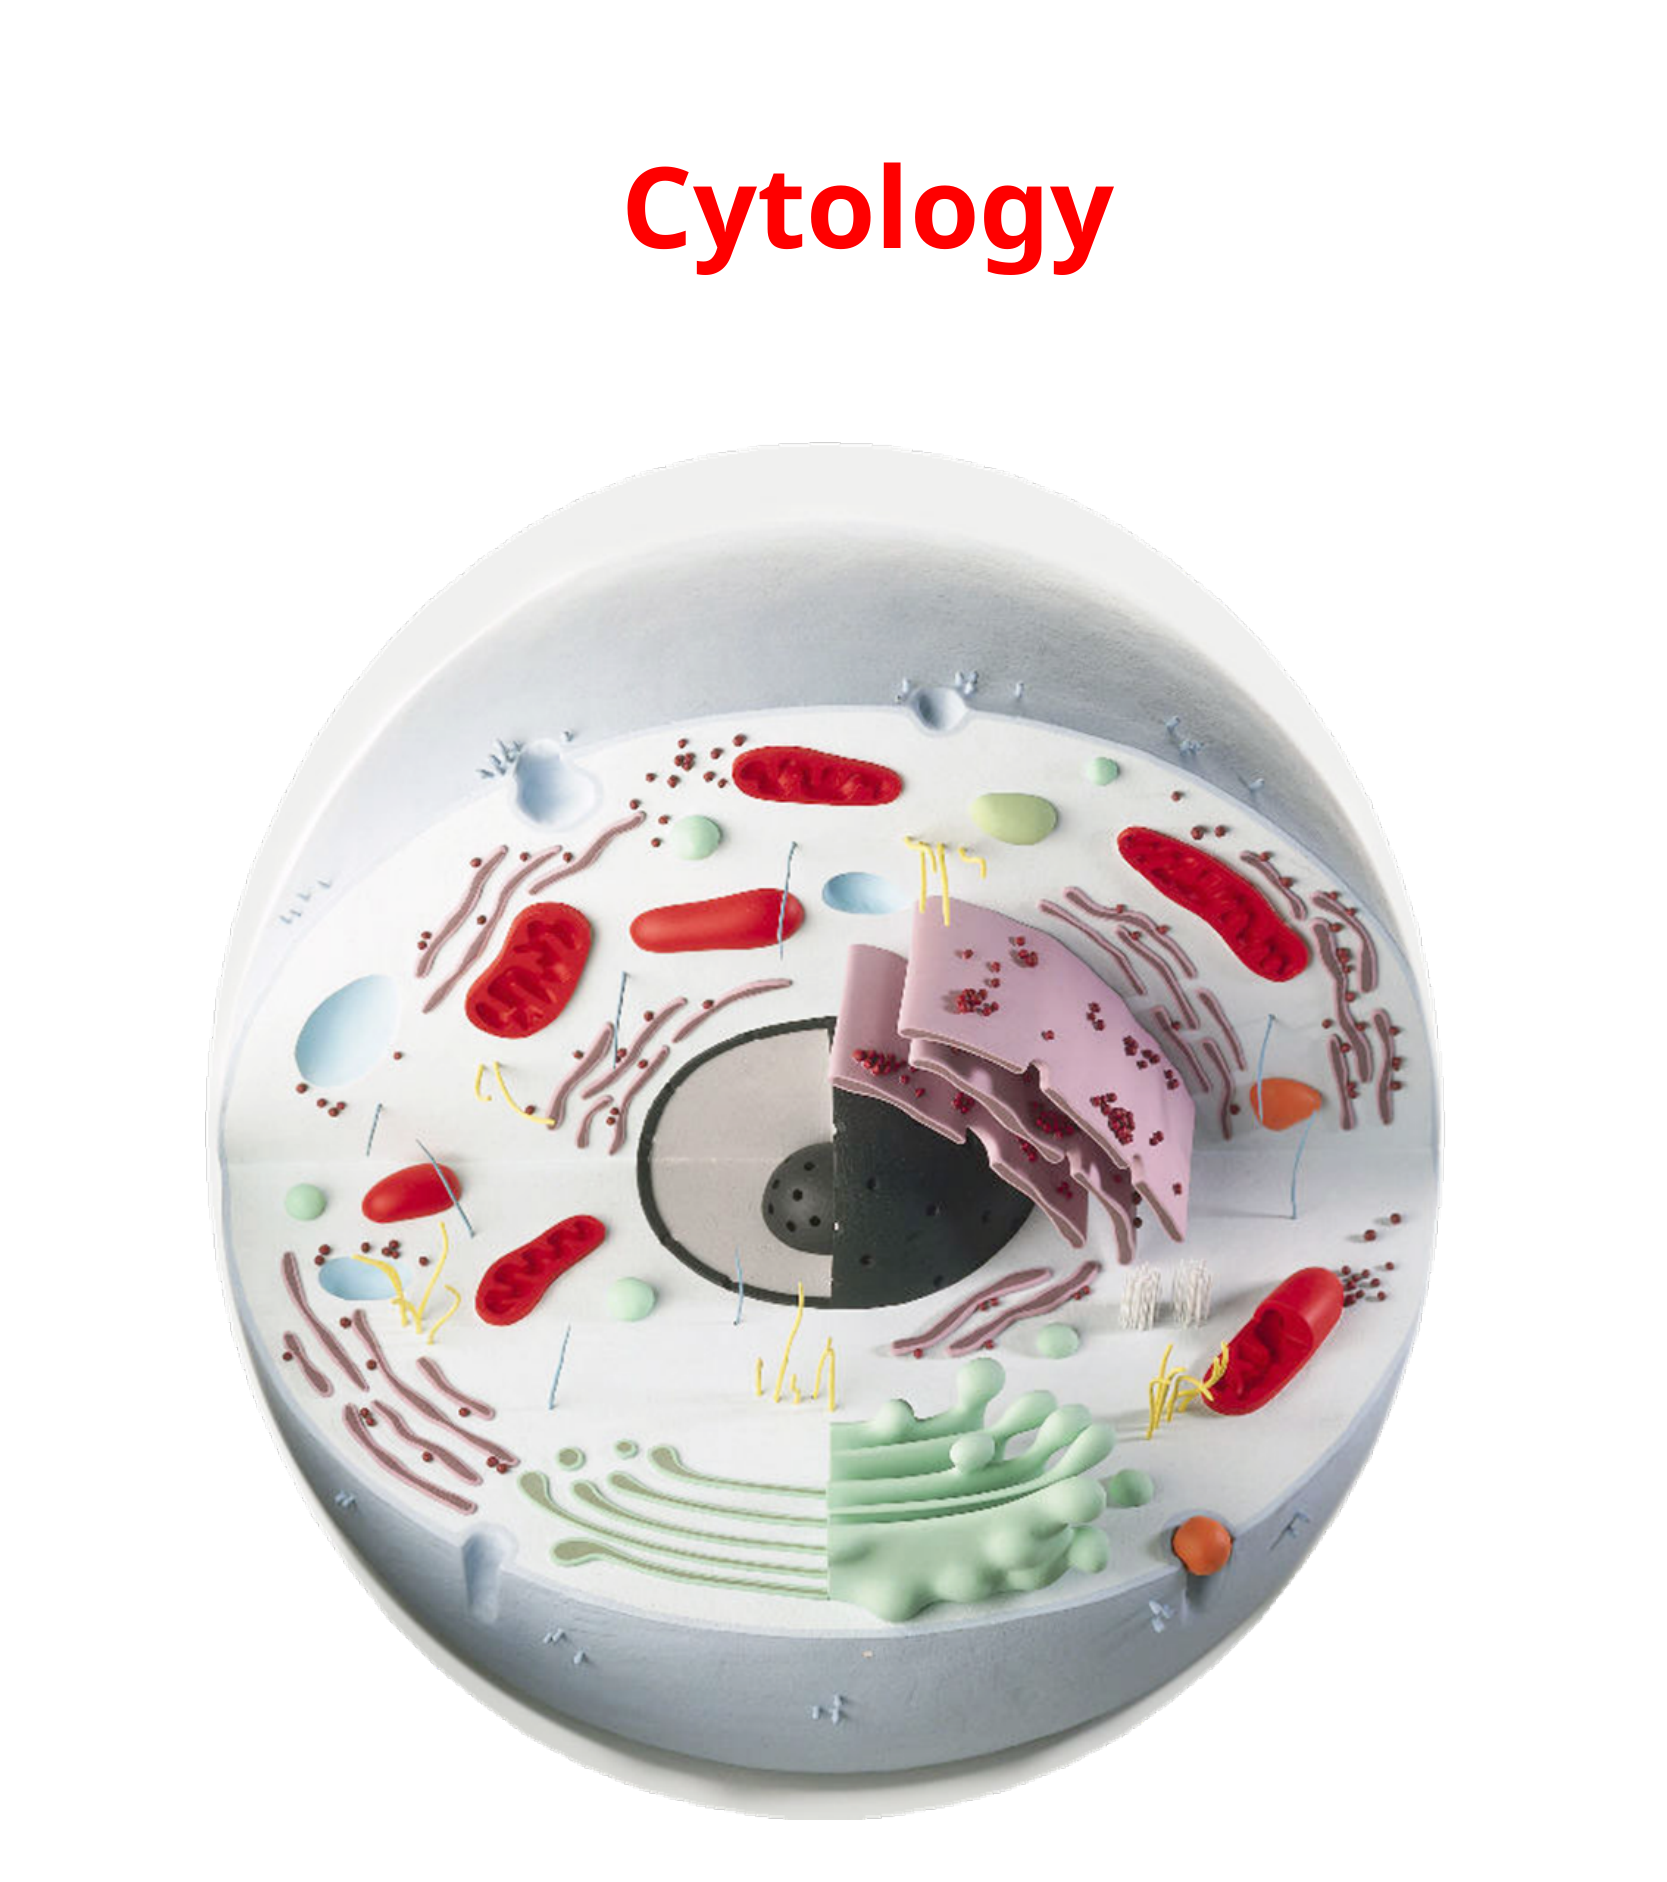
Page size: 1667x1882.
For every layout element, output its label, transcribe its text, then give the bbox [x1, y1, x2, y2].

picture [203, 441, 1448, 1820]
text_box Cytology [118, 129, 1619, 279]
